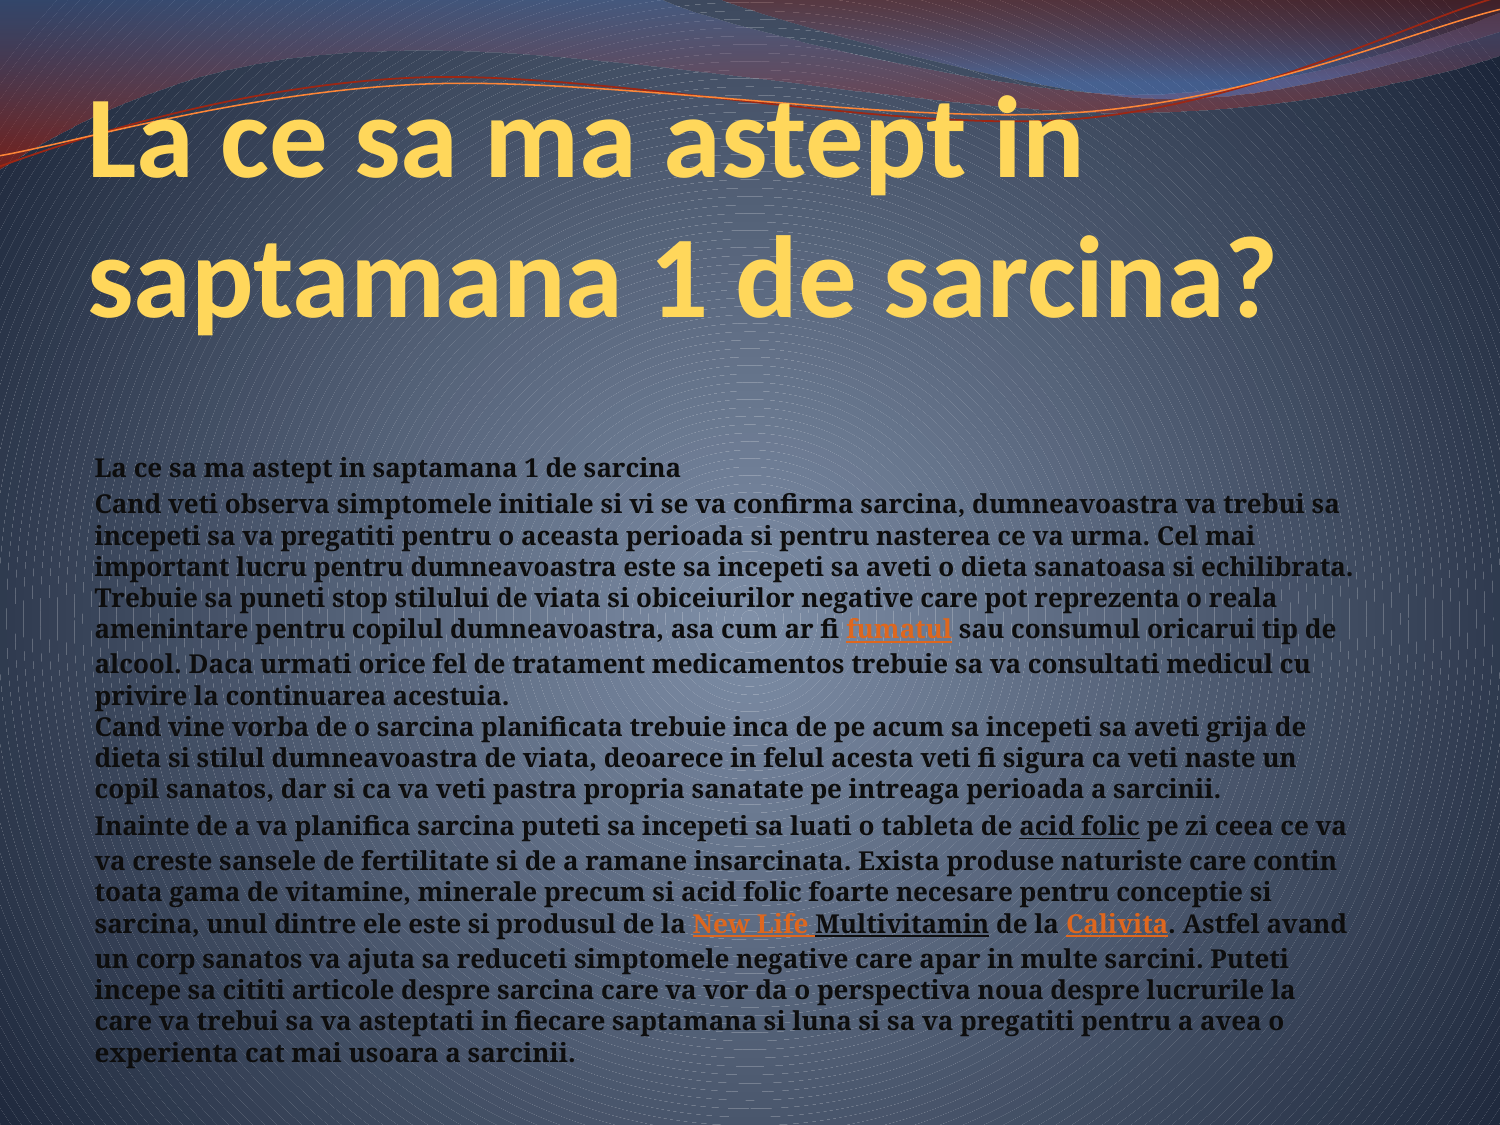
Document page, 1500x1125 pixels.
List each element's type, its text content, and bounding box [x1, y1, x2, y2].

title La ce sa ma astept in saptamana 1 de sarcina? [86, 215, 1363, 443]
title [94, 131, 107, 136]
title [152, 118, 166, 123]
list La ce sa ma astept in saptamana 1 de sarcina Cand veti observa simptomele initiale si vi se va confirma sarcina, dumneavoastra va trebui sa incepeti sa va pregatiti pentru o aceasta perioada si pentru nasterea ce va urma. Cel mai important lucru pentru dumneavoastra este sa incepeti sa aveti o dieta sanatoasa si echilibrata. Trebuie sa puneti stop stilului de viata si obiceiurilor negative care pot reprezenta o reala amenintare pentru copilul dumneavoastra, asa cum ar fi fumatul sau consumul oricarui tip de alcool. Daca urmati orice fel de tratament medicamentos trebuie sa va consultati medicul cu privire la continuarea acestuia. Cand vine vorba de o sarcina planificata trebuie inca de pe acum sa incepeti sa aveti grija de dieta si stilul dumneavoastra de viata, deoarece in felul acesta veti fi sigura ca veti naste un copil sanatos, dar si ca va veti pastra propria sanatate pe intreaga perioada a sarcinii. Inainte de a va planifica sarcina puteti sa incepeti sa luati o tableta de acid folic pe zi ceea ce va va creste sansele de fertilitate si de a ramane insarcinata. Exista produse naturiste care contin toata gama de vitamine, minerale precum si acid folic foarte necesare pentru conceptie si sarcina, unul dintre ele este si produsul de la New Life Multivitamin de la Calivita. Astfel avand un corp sanatos va ajuta sa reduceti simptomele negative care apar in multe sarcini. Puteti incepe sa cititi articole despre sarcina care va vor da o perspectiva noua despre lucrurile la care va trebui sa va asteptati in fiecare saptamana si luna si sa va pregatiti pentru a avea o experienta cat mai usoara a sarcinii. [86, 443, 1363, 1125]
